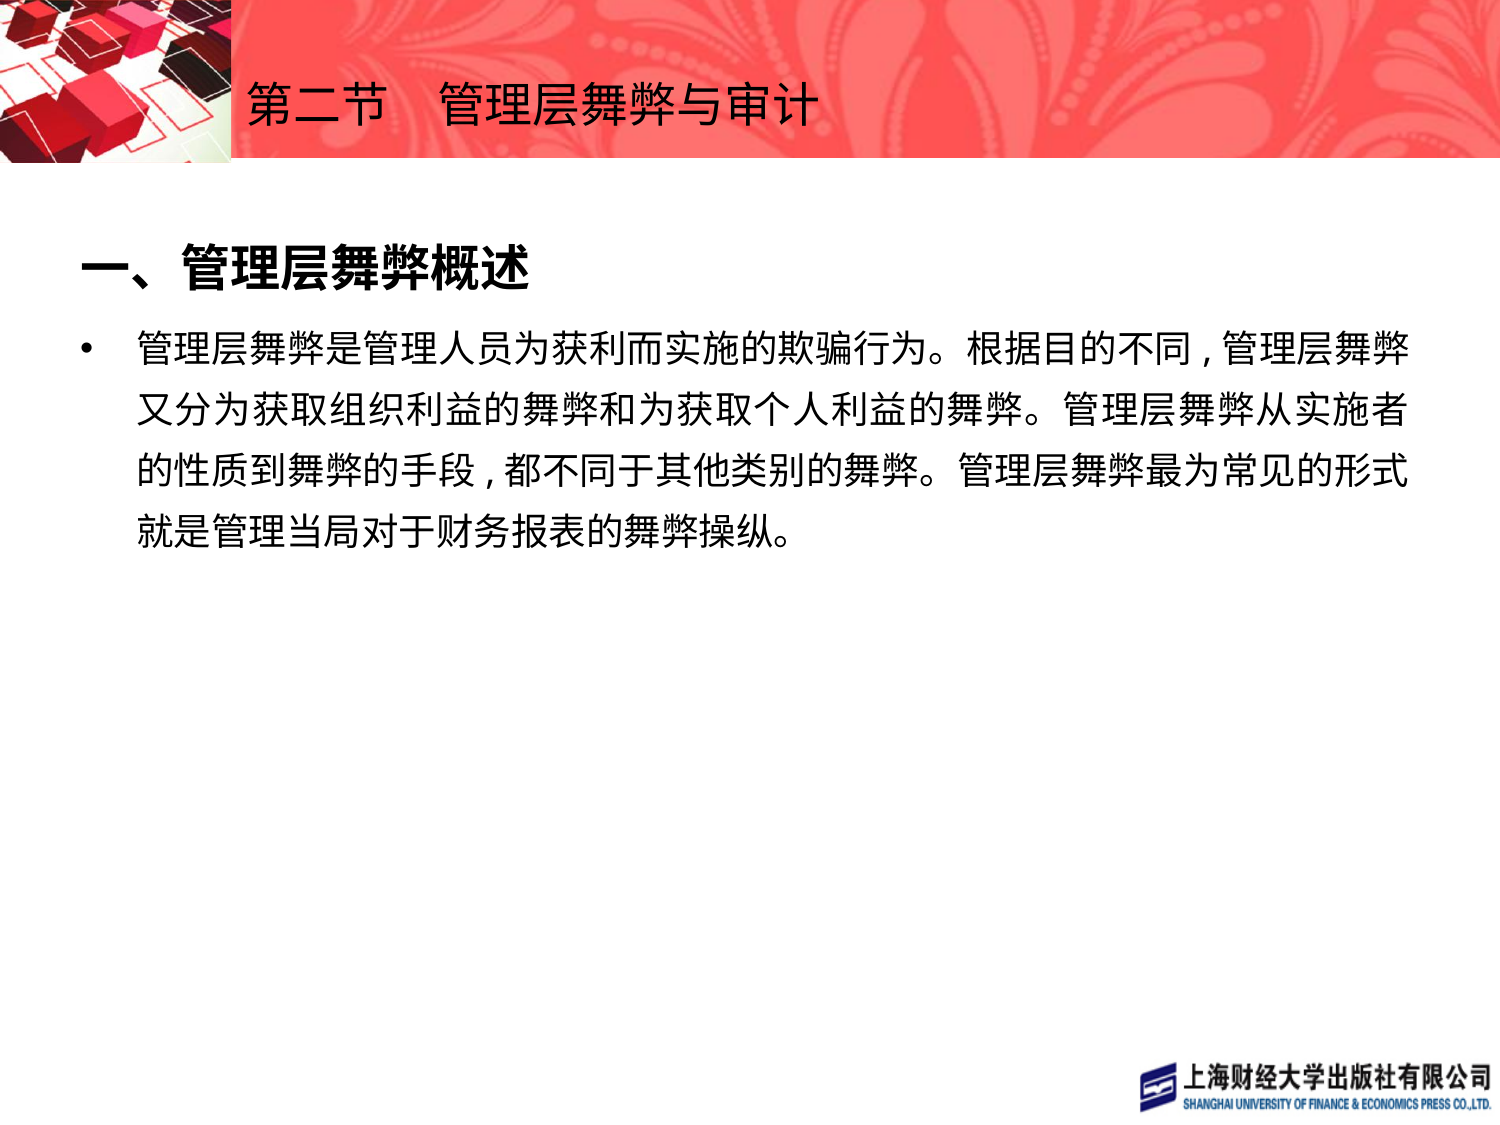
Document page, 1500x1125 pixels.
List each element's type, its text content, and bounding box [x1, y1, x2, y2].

title 第二节 管理层舞弊与审计 [230, 45, 1461, 161]
list 一、管理层舞弊概述 管理层舞弊是管理人员为获利而实施的欺骗行为。根据目的不同,管理层舞弊又分为获取组织利益的舞弊和为获取个人利益的舞弊。管理层舞弊从实施者的性质到舞弊的手段,都不同于其他类别的舞弊。管理层舞弊最为常见的形式就是管理当局对于财务报表的舞弊操纵。 [64, 208, 1425, 1047]
picture [1139, 1058, 1495, 1118]
